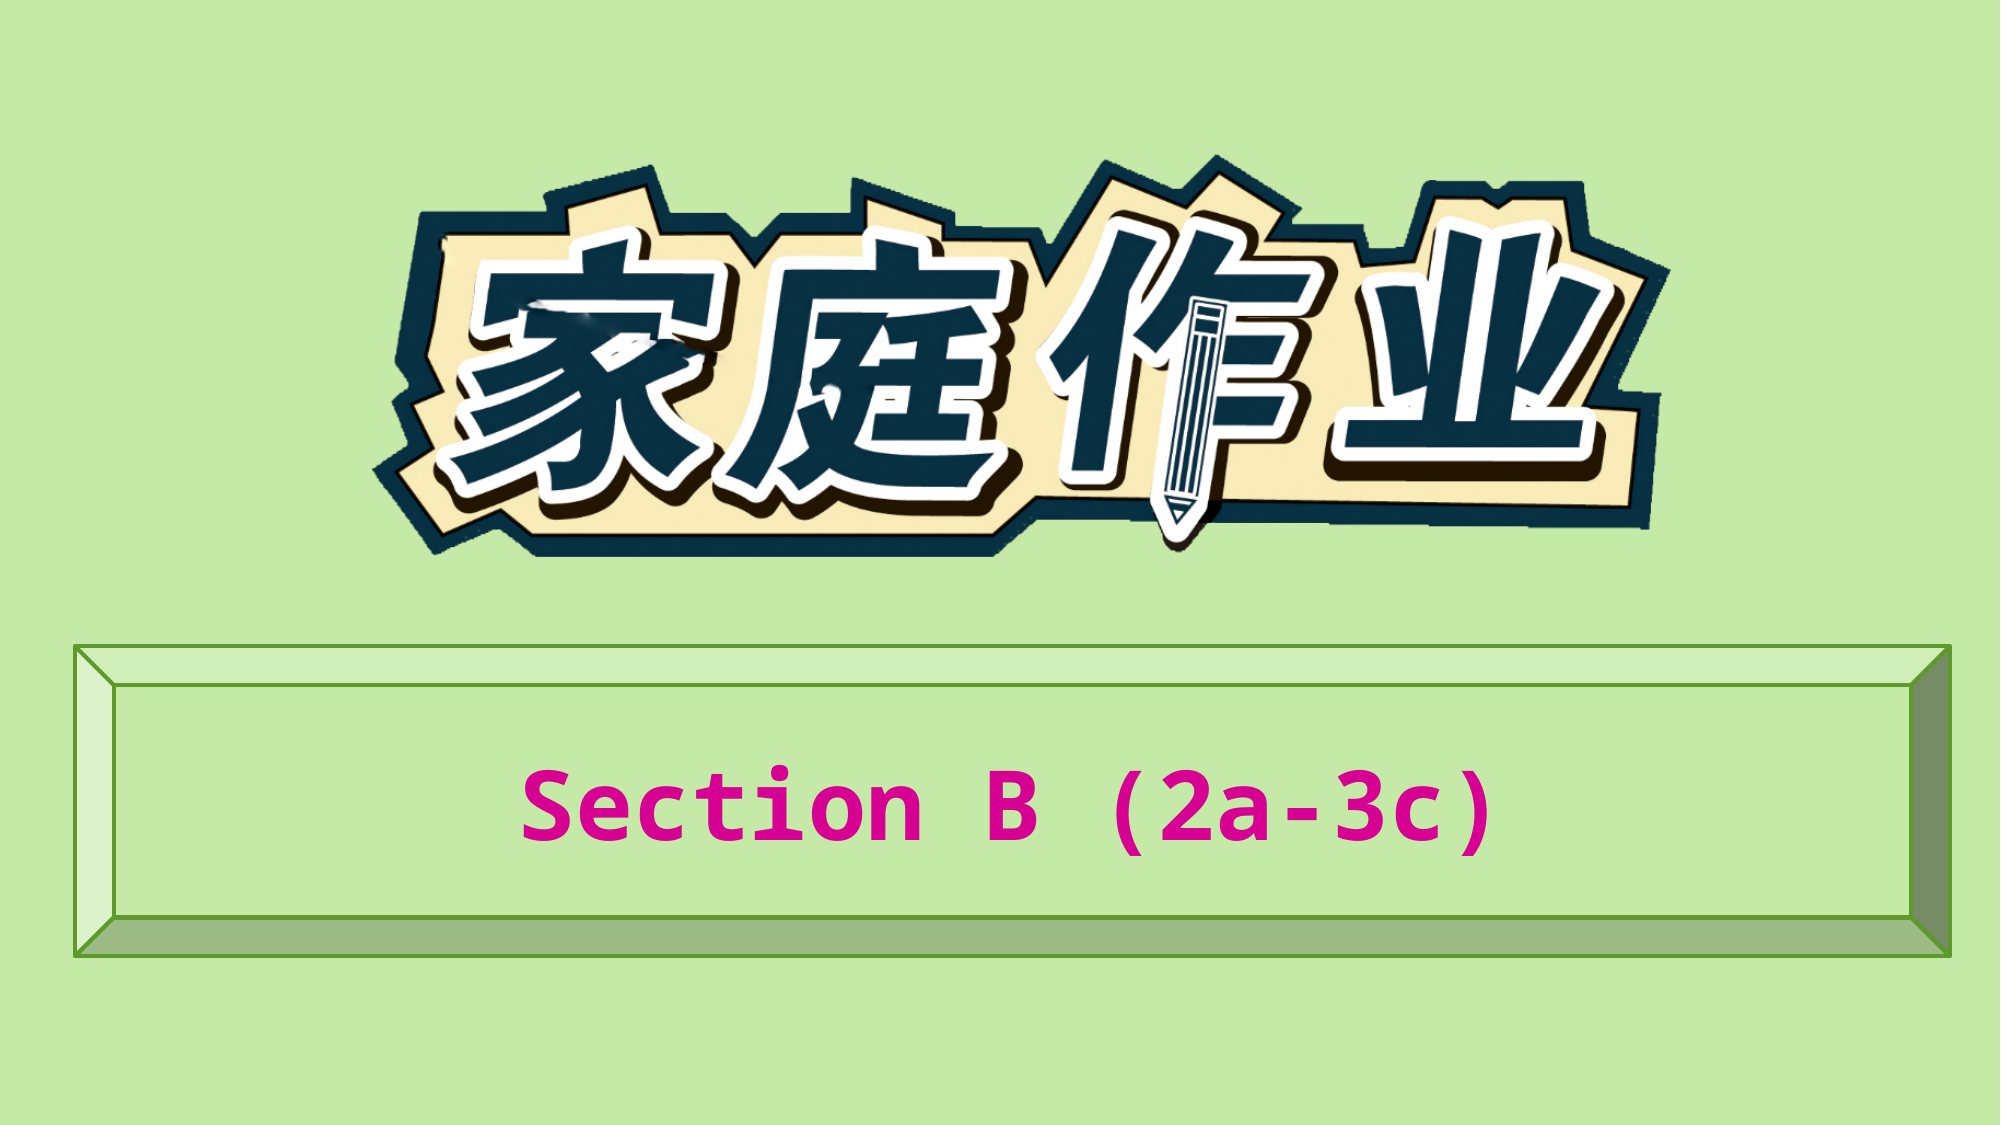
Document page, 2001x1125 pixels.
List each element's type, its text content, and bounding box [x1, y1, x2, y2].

text_box Section B (2a-3c) [73, 644, 1952, 958]
picture [369, 87, 1675, 644]
